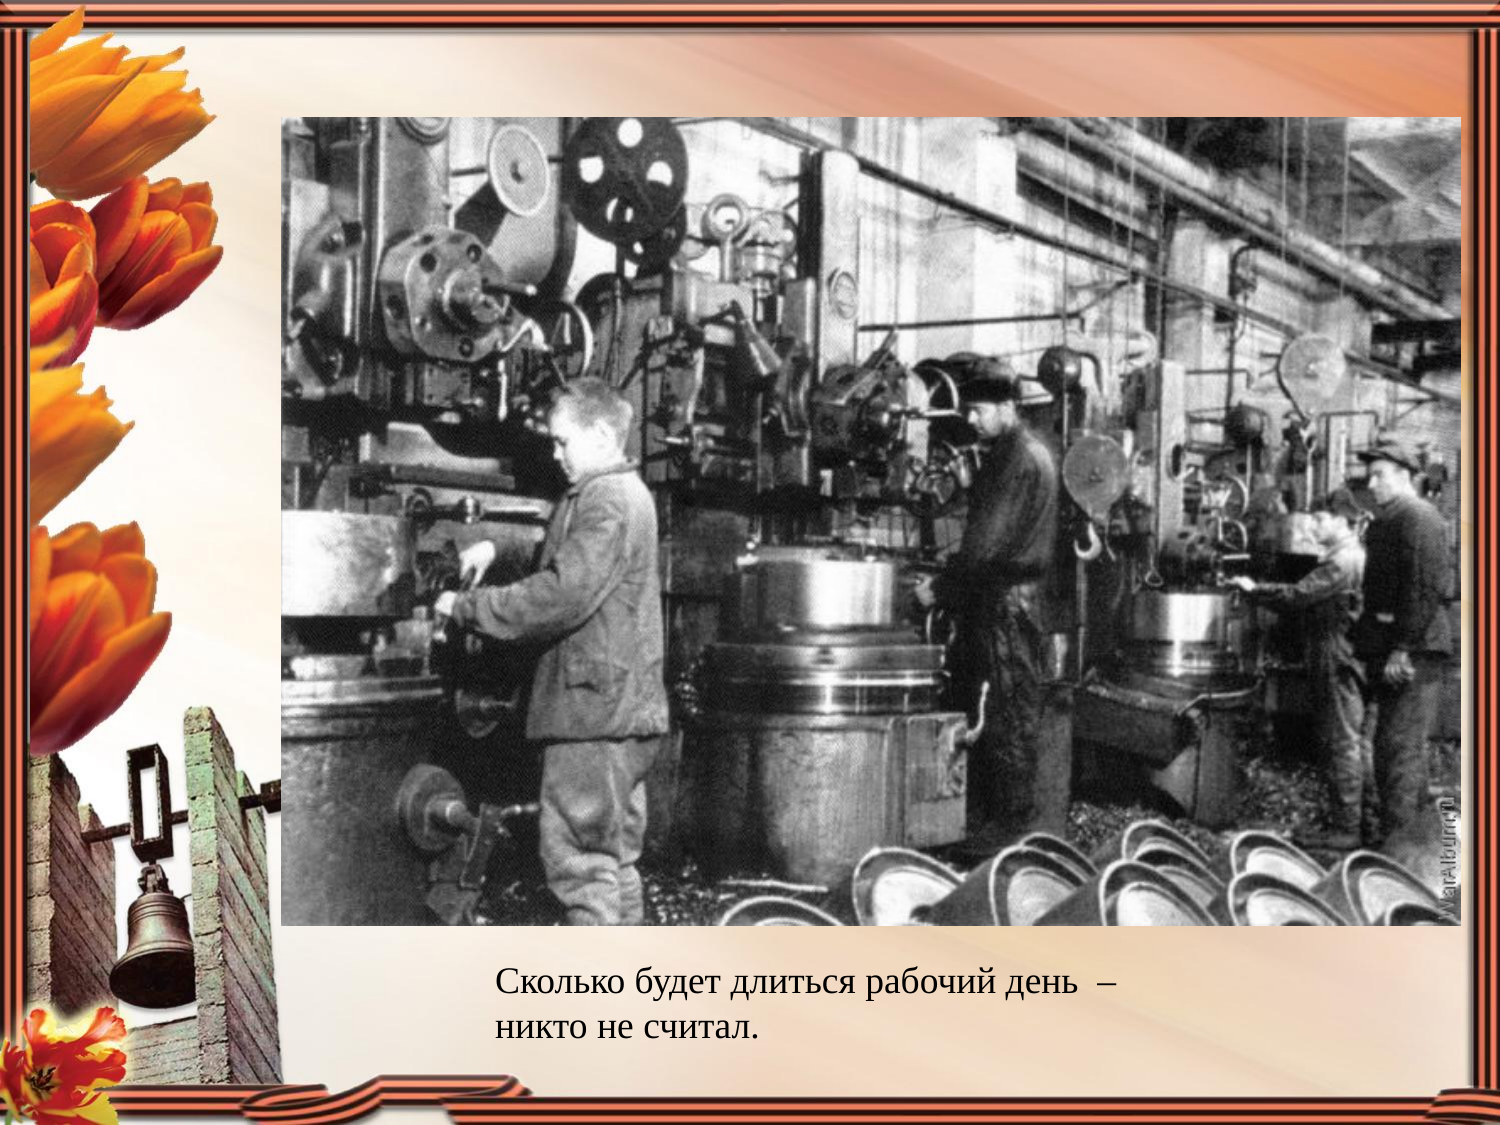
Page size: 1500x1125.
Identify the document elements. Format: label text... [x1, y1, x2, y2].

picture [0, 0, 1500, 1125]
text_box Сколько будет длиться рабочий день – никто не считал. [480, 949, 1231, 1054]
